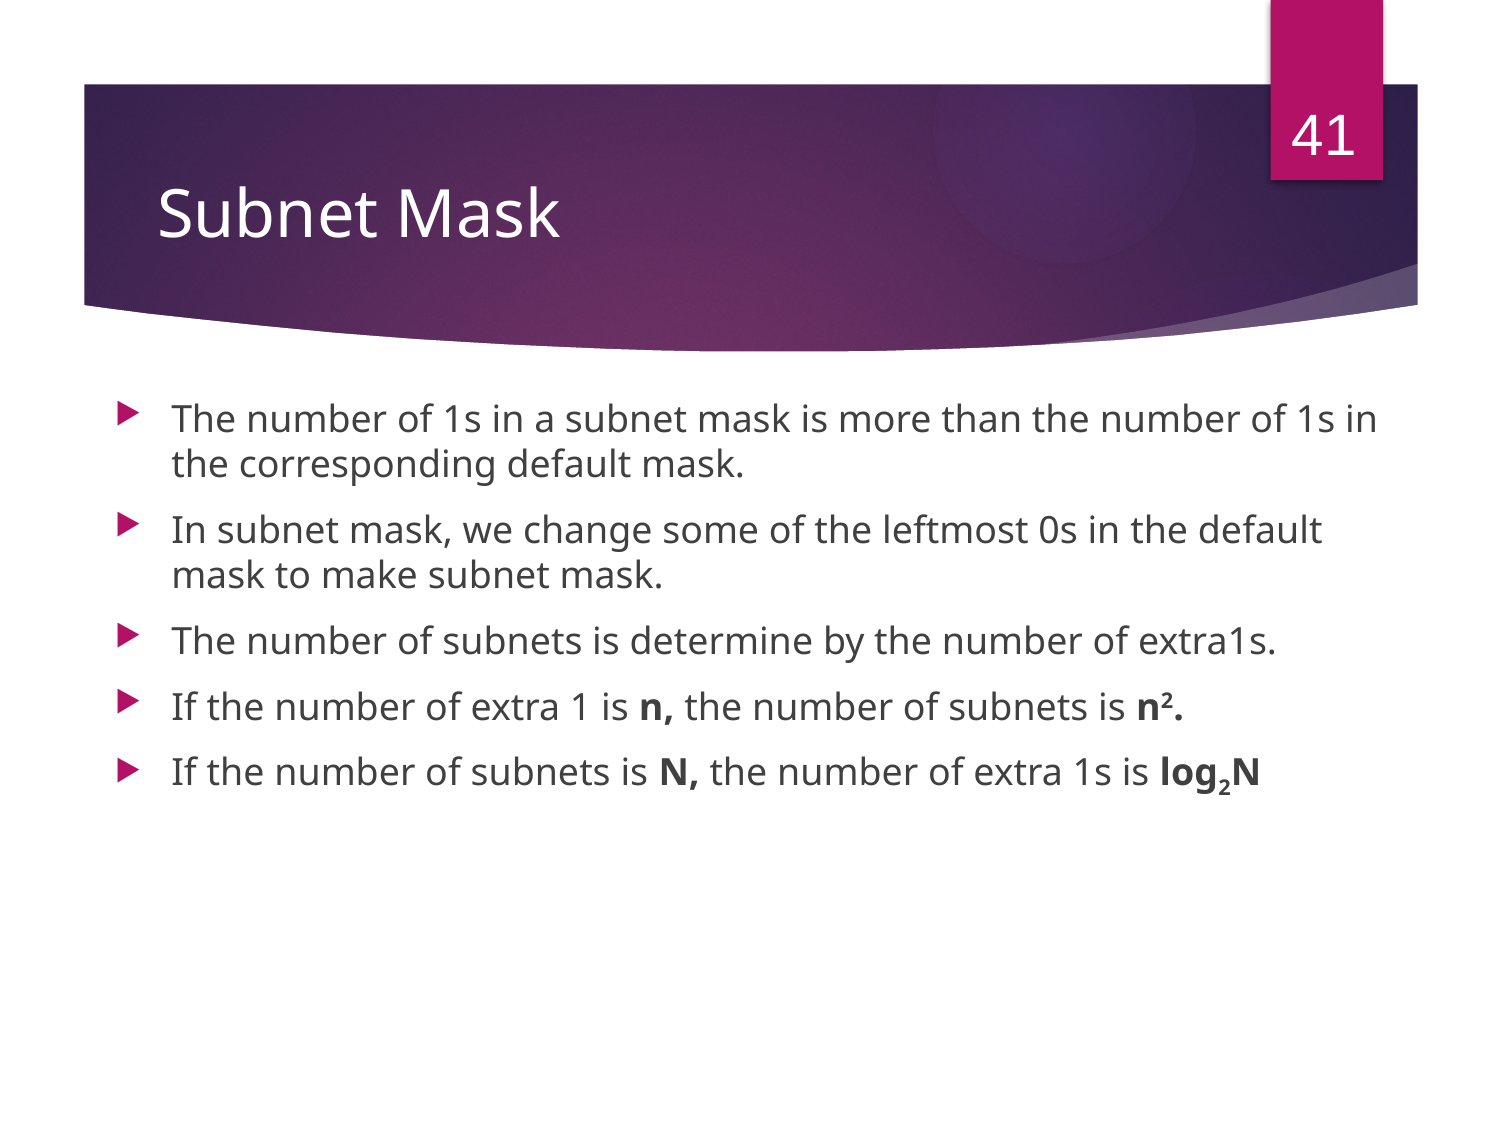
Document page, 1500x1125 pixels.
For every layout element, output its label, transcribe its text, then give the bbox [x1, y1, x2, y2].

list The number of 1s in a subnet mask is more than the number of 1s in the corresponding default mask. In subnet mask, we change some of the leftmost 0s in the default mask to make subnet mask. The number of subnets is determine by the number of extra1s. If the number of extra 1 is n, the number of subnets is n2. If the number of subnets is N, the number of extra 1s is log2N [99, 387, 1413, 900]
slide_number 41 [1259, 48, 1390, 175]
title Subnet Mask [142, 152, 1183, 269]
